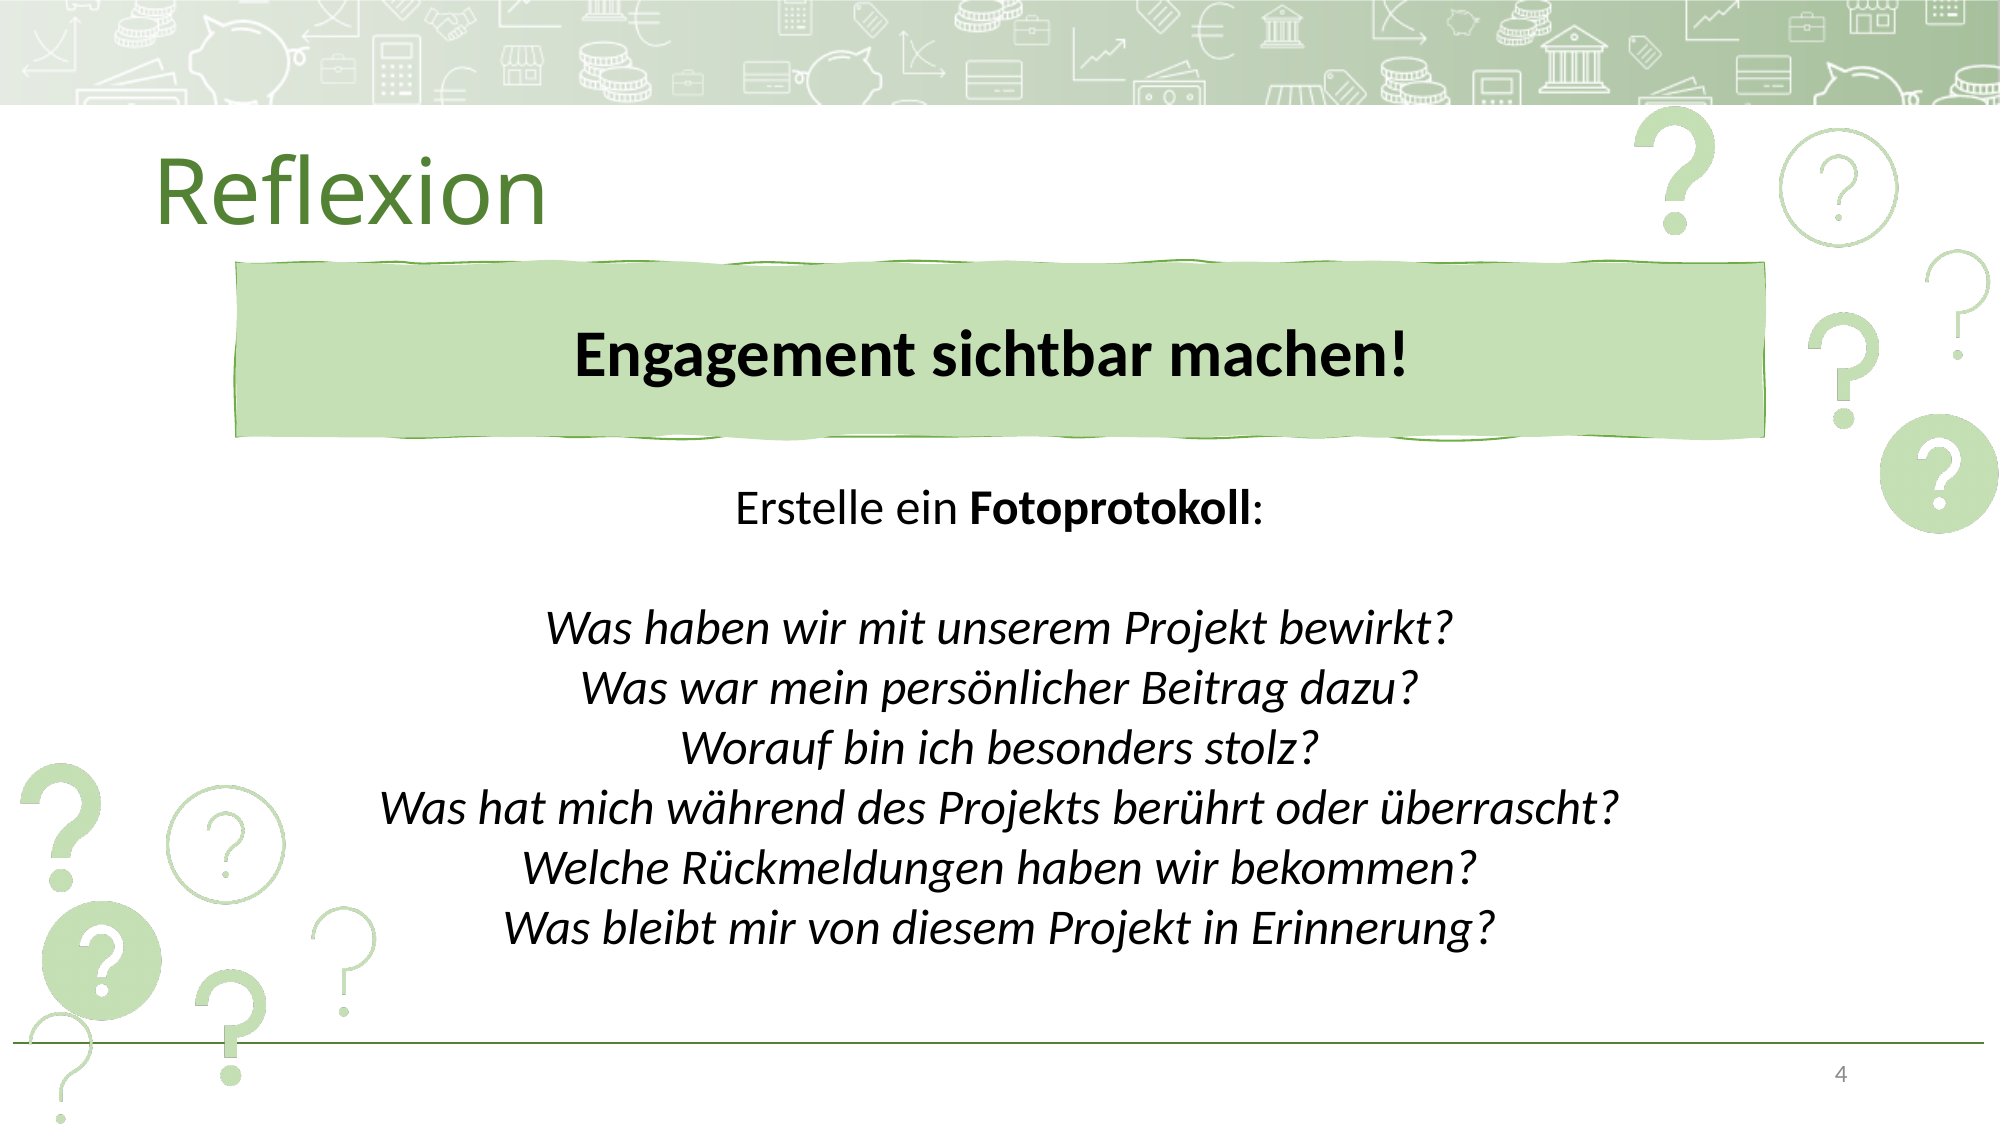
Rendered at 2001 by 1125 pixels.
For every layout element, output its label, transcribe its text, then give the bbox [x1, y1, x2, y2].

title Reflexion [137, 111, 1863, 278]
text_box Engagement sichtbar machen! [233, 259, 1767, 442]
picture [0, 752, 419, 1125]
picture [0, 0, 2000, 246]
picture [1763, 112, 2000, 549]
text_box Erstelle ein Fotoprotokoll: Was haben wir mit unserem Projekt bewirkt? Was war mein persönlicher Beitrag dazu? Worauf bin ich besonders stolz? Was hat mich während des Projekts berührt oder überrascht? Welche Rückmeldungen haben wir bekommen? Was bleibt mir von diesem Projekt in Erinnerung? [236, 467, 1764, 963]
slide_number 4 [1412, 1042, 1863, 1103]
